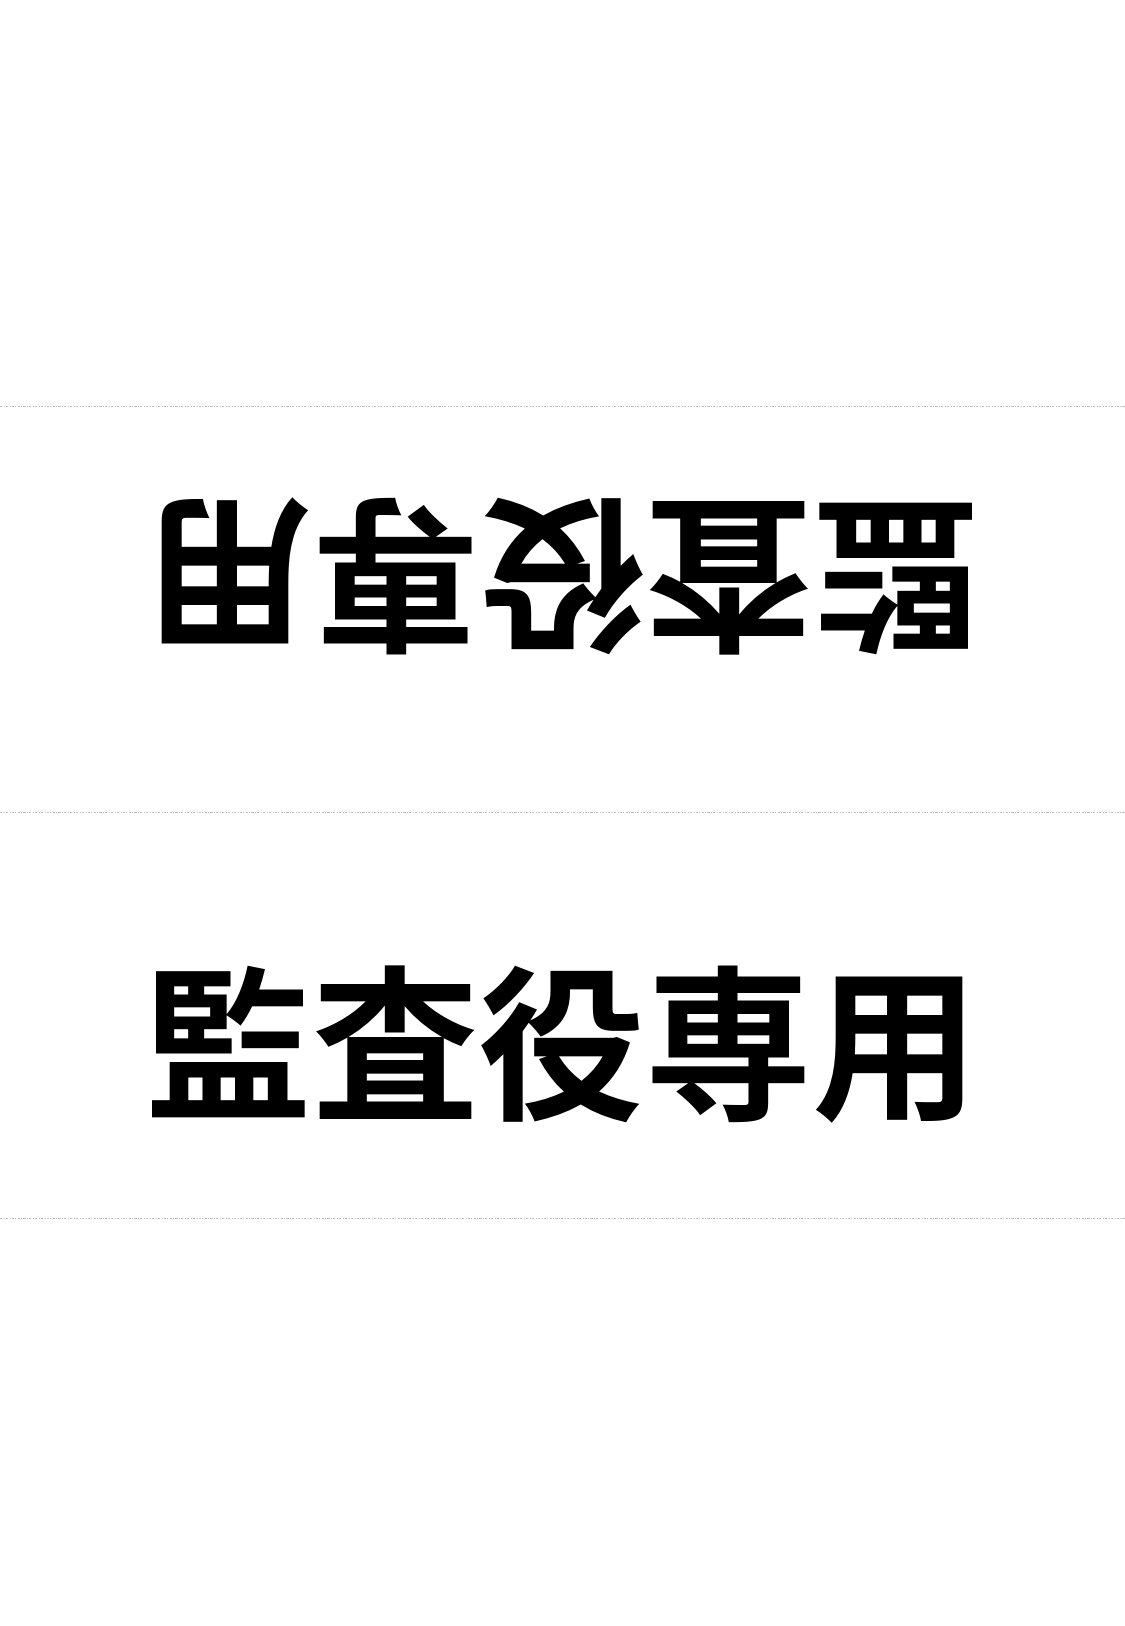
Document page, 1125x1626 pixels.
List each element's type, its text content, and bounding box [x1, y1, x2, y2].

text_box 監査役専用 [130, 933, 995, 1149]
text_box 監査役専用 [130, 473, 995, 688]
